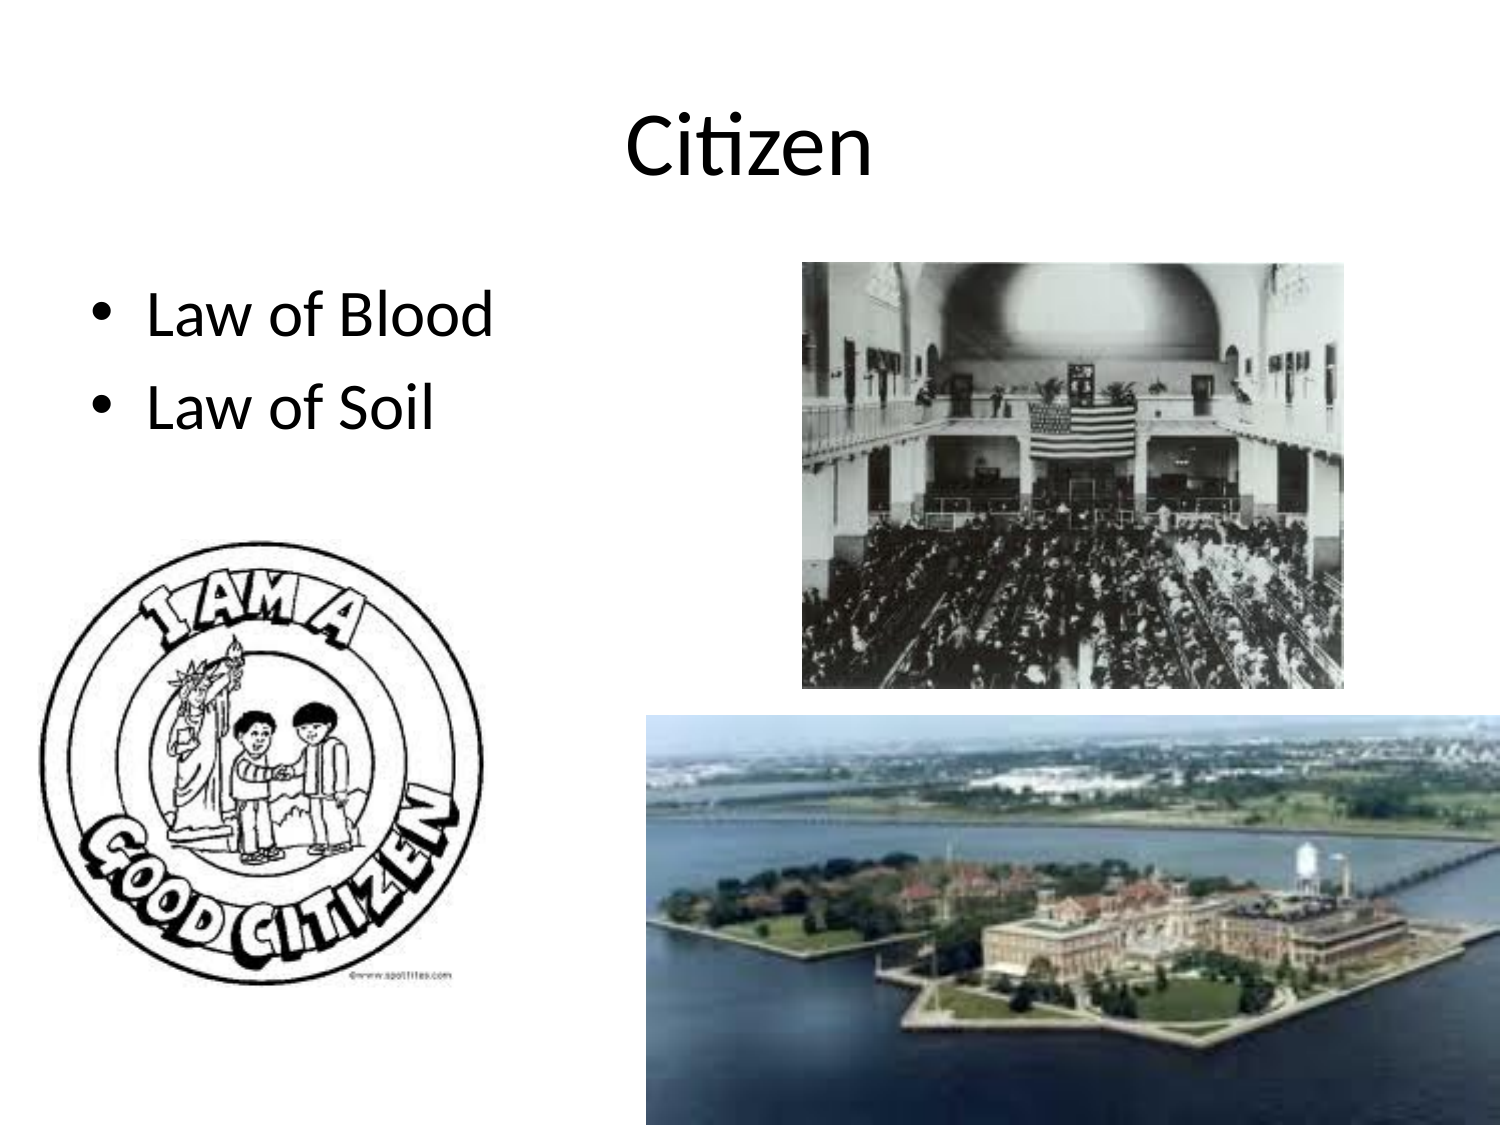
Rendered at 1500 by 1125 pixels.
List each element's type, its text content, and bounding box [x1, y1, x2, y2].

list Law of Blood Law of Soil [75, 262, 1425, 1005]
picture [646, 715, 1500, 1125]
picture [802, 262, 1345, 689]
picture [37, 539, 488, 990]
title Citizen [75, 45, 1425, 233]
